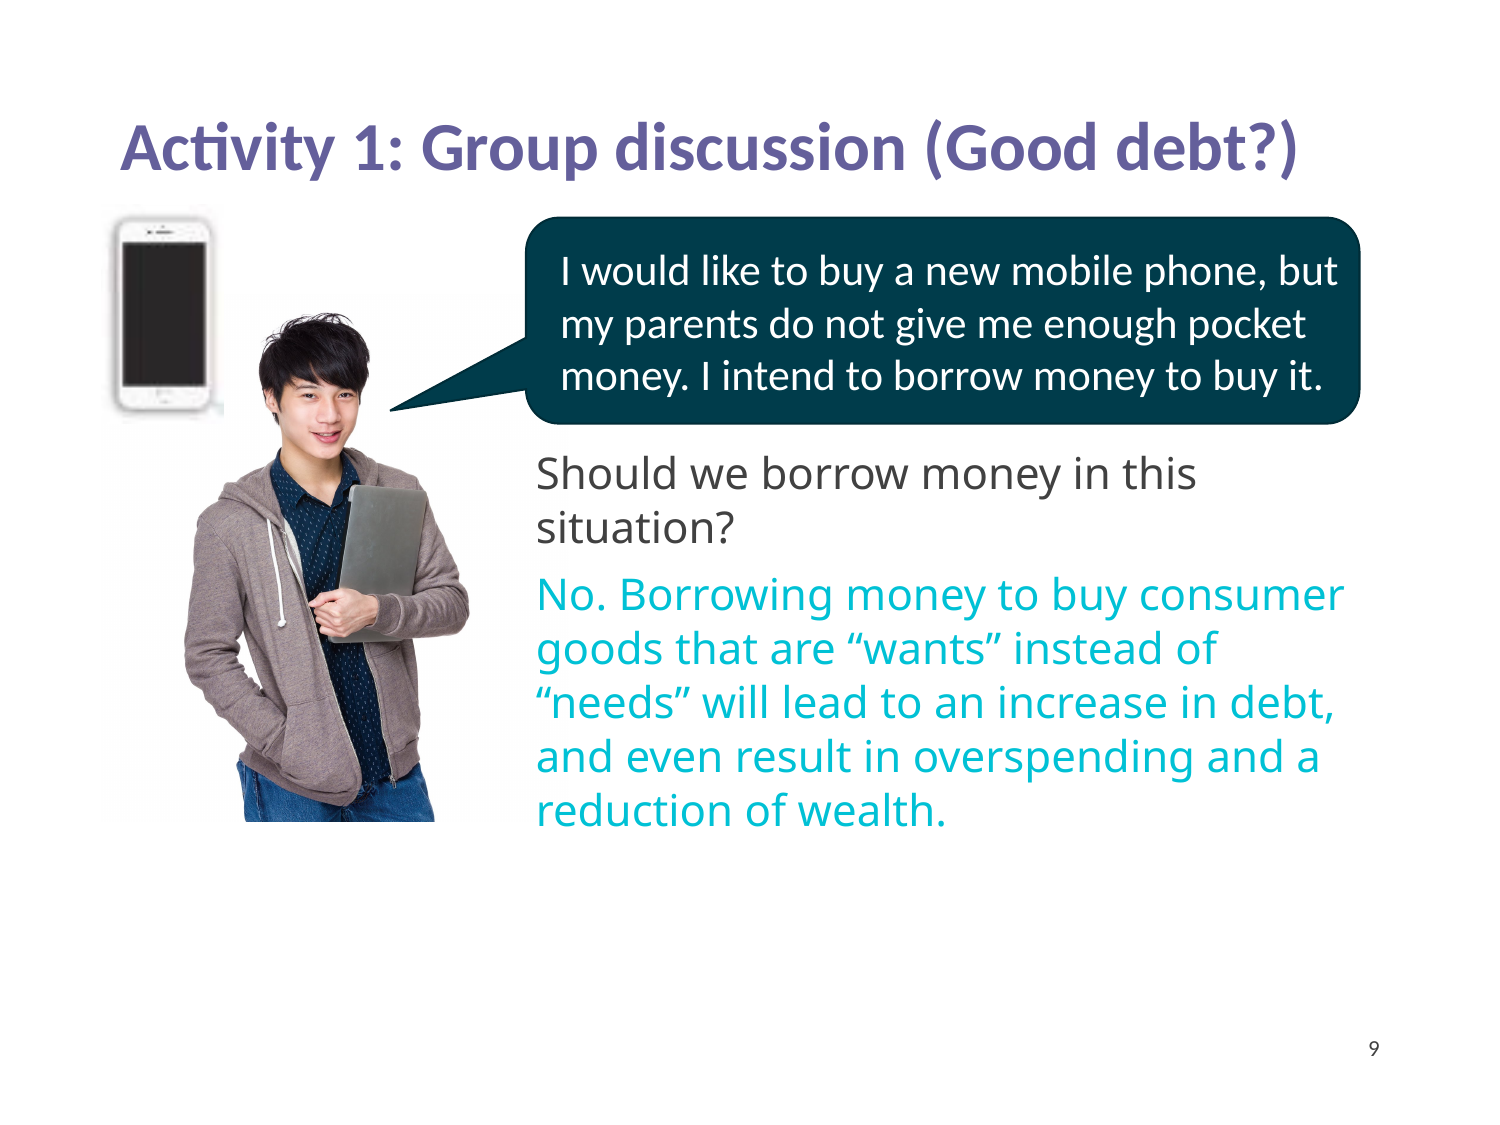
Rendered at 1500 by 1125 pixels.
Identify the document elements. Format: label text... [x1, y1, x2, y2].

picture [564, 370, 569, 389]
picture [564, 318, 569, 337]
text_box [224, 216, 1380, 312]
list Activity 1: Group discussion (Good debt?) [119, 113, 1381, 198]
slide_number 9 [1353, 1035, 1381, 1062]
picture [100, 203, 569, 822]
text_box I would like to buy a new mobile phone, but my parents do not give me enough pocket money. I intend to borrow money to buy it. [526, 217, 1360, 424]
list Should we borrow money in this situation? No. Borrowing money to buy consumer goods that are “wants” instead of “needs” will lead to an increase in debt, and even result in overspending and a reduction of wealth. [535, 443, 1360, 873]
